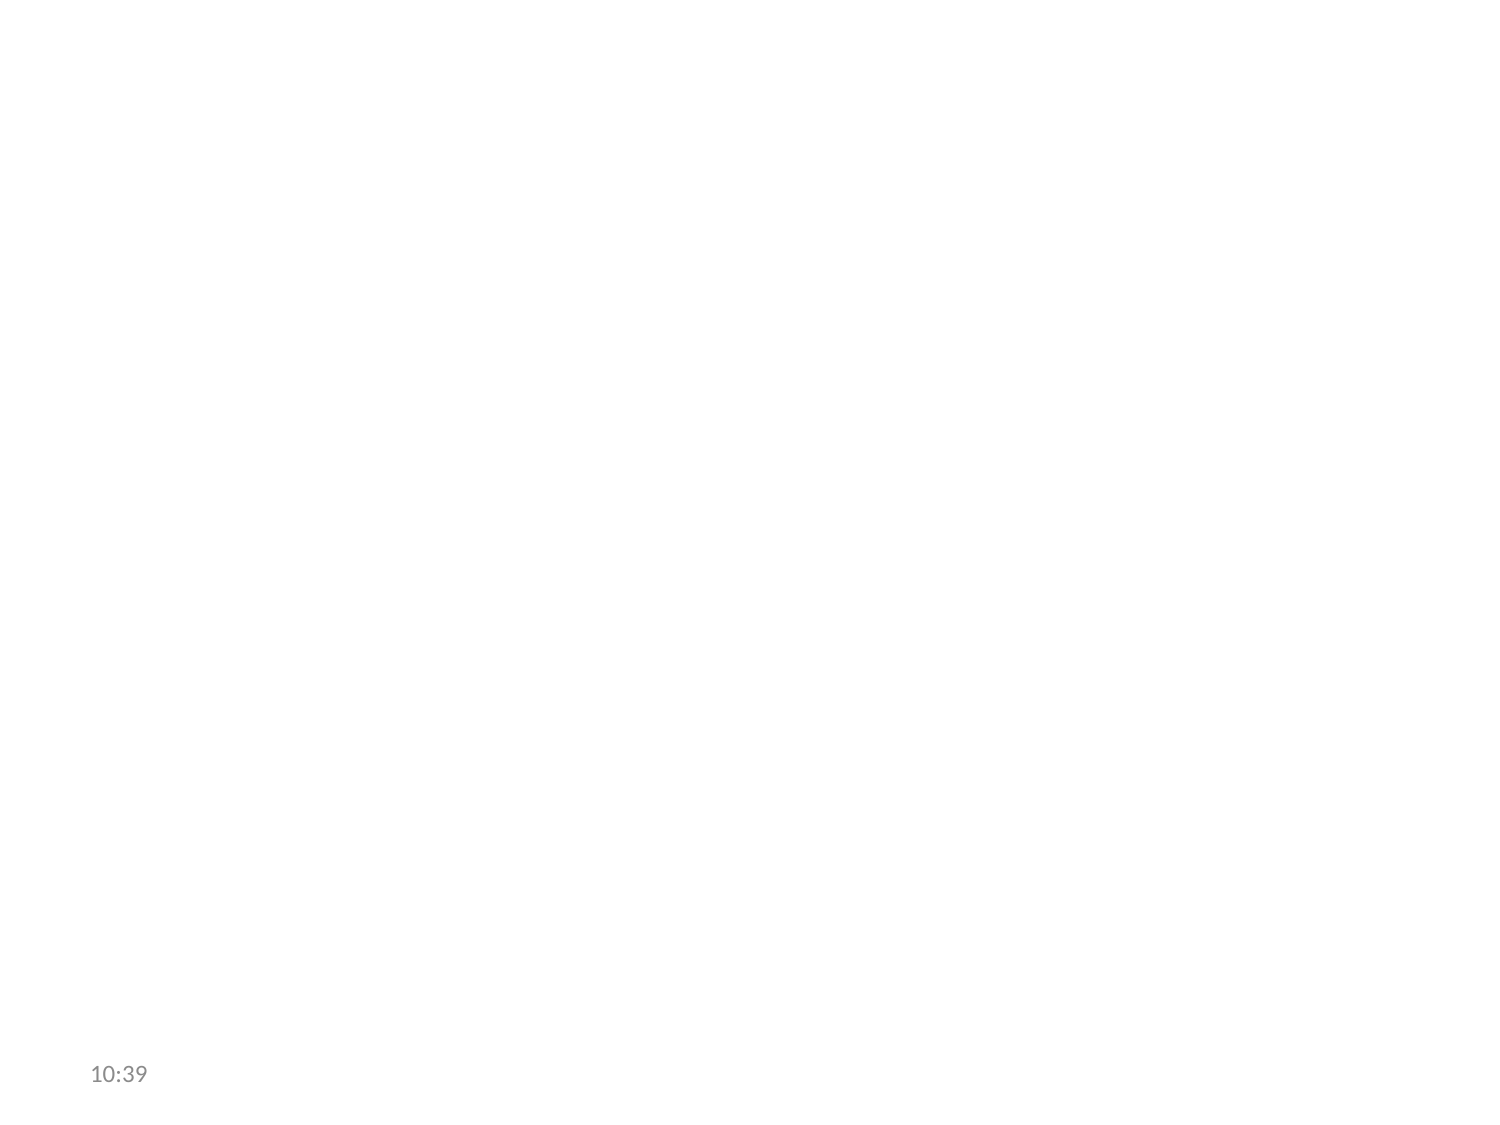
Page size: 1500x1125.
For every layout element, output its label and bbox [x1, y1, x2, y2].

slide_number [75, 1042, 425, 1103]
